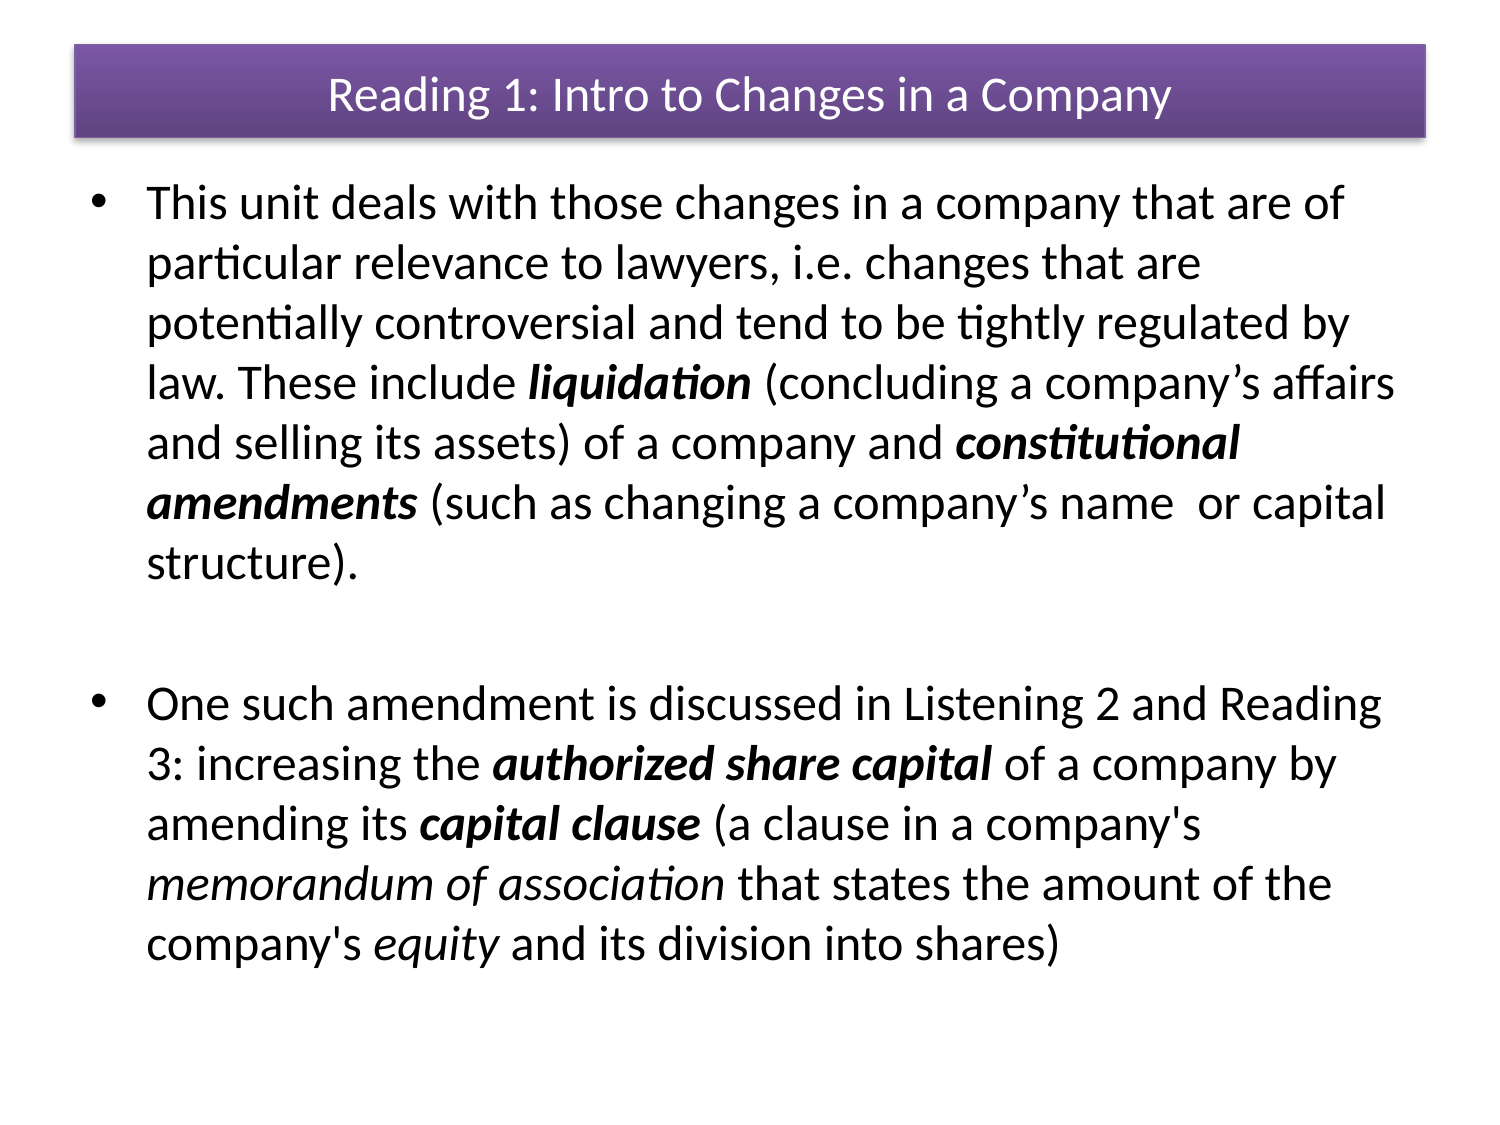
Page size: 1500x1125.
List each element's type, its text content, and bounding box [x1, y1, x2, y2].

list This unit deals with those changes in a company that are of particular relevance to lawyers, i.e. changes that are potentially controversial and tend to be tightly regulated by law. These include liquidation (concluding a company’s affairs and selling its assets) of a company and constitutional amendments (such as changing a company’s name or capital structure). One such amendment is discussed in Listening 2 and Reading 3: increasing the authorized share capital of a company by amending its capital clause (a clause in a company's memorandum of association that states the amount of the company's equity and its division into shares) [75, 162, 1425, 1005]
title Reading 1: Intro to Changes in a Company [74, 44, 1426, 138]
